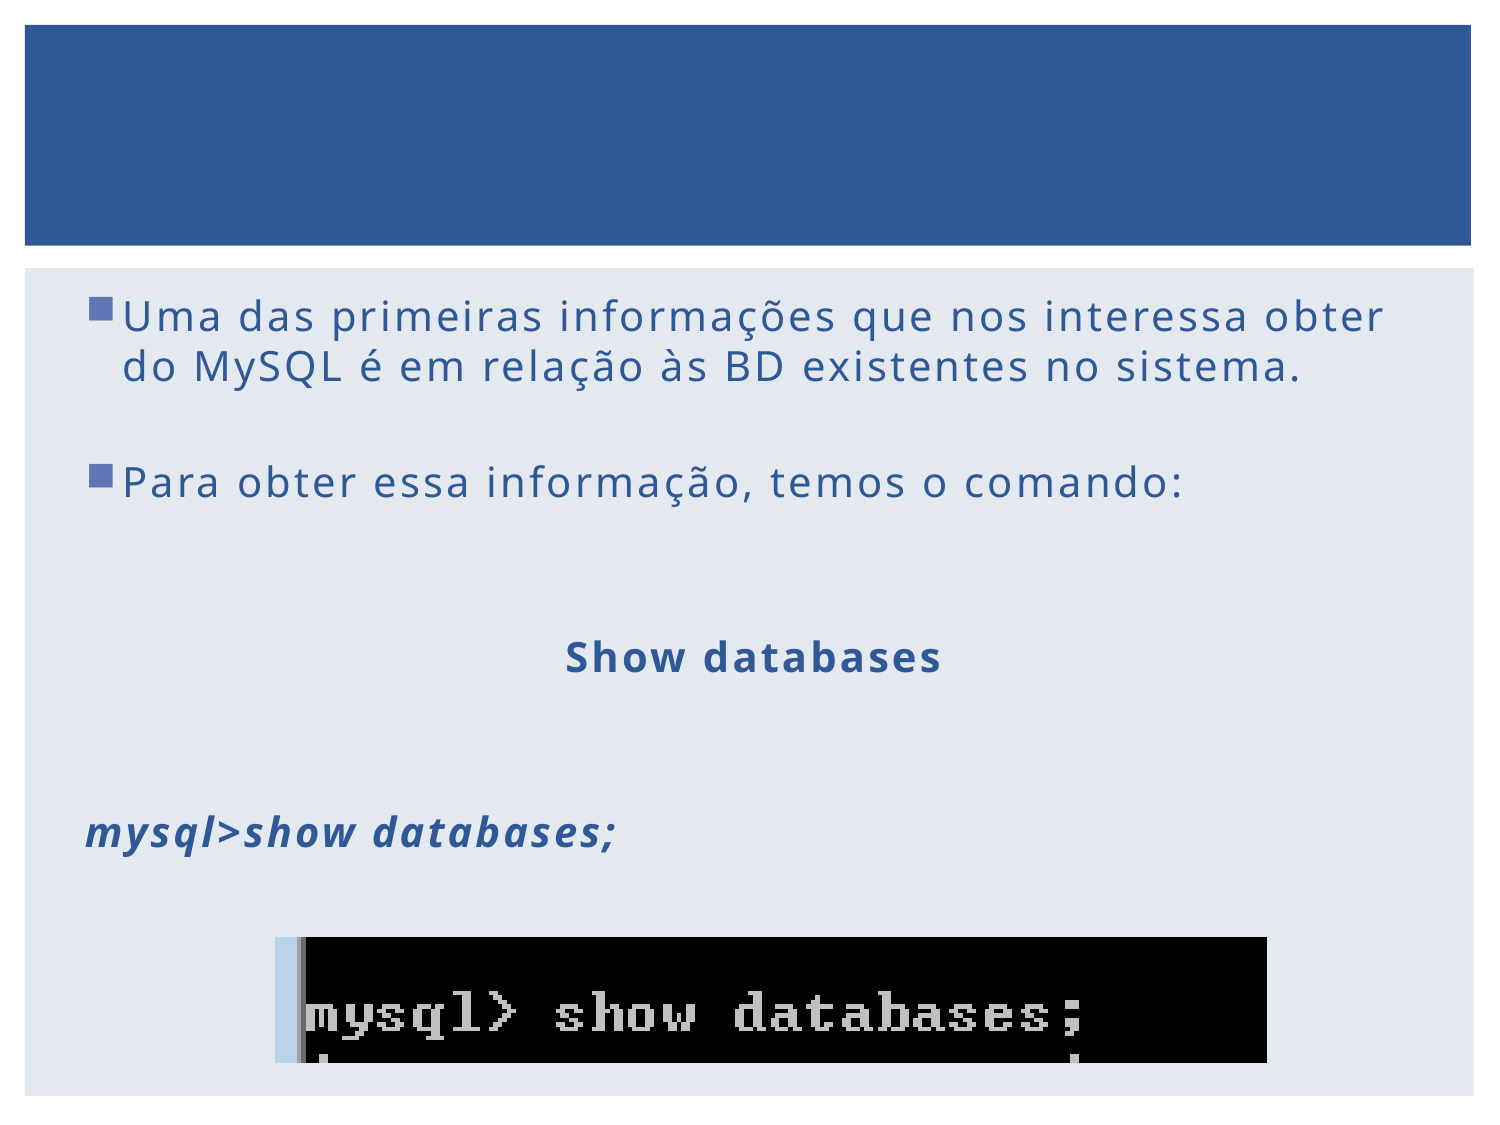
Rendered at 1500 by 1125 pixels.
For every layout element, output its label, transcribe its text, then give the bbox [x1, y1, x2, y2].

list Uma das primeiras informações que nos interessa obter do MySQL é em relação às BD existentes no sistema. Para obter essa informação, temos o comando: Show databases mysql>show databases; [62, 281, 1442, 1005]
picture [274, 937, 1267, 1063]
